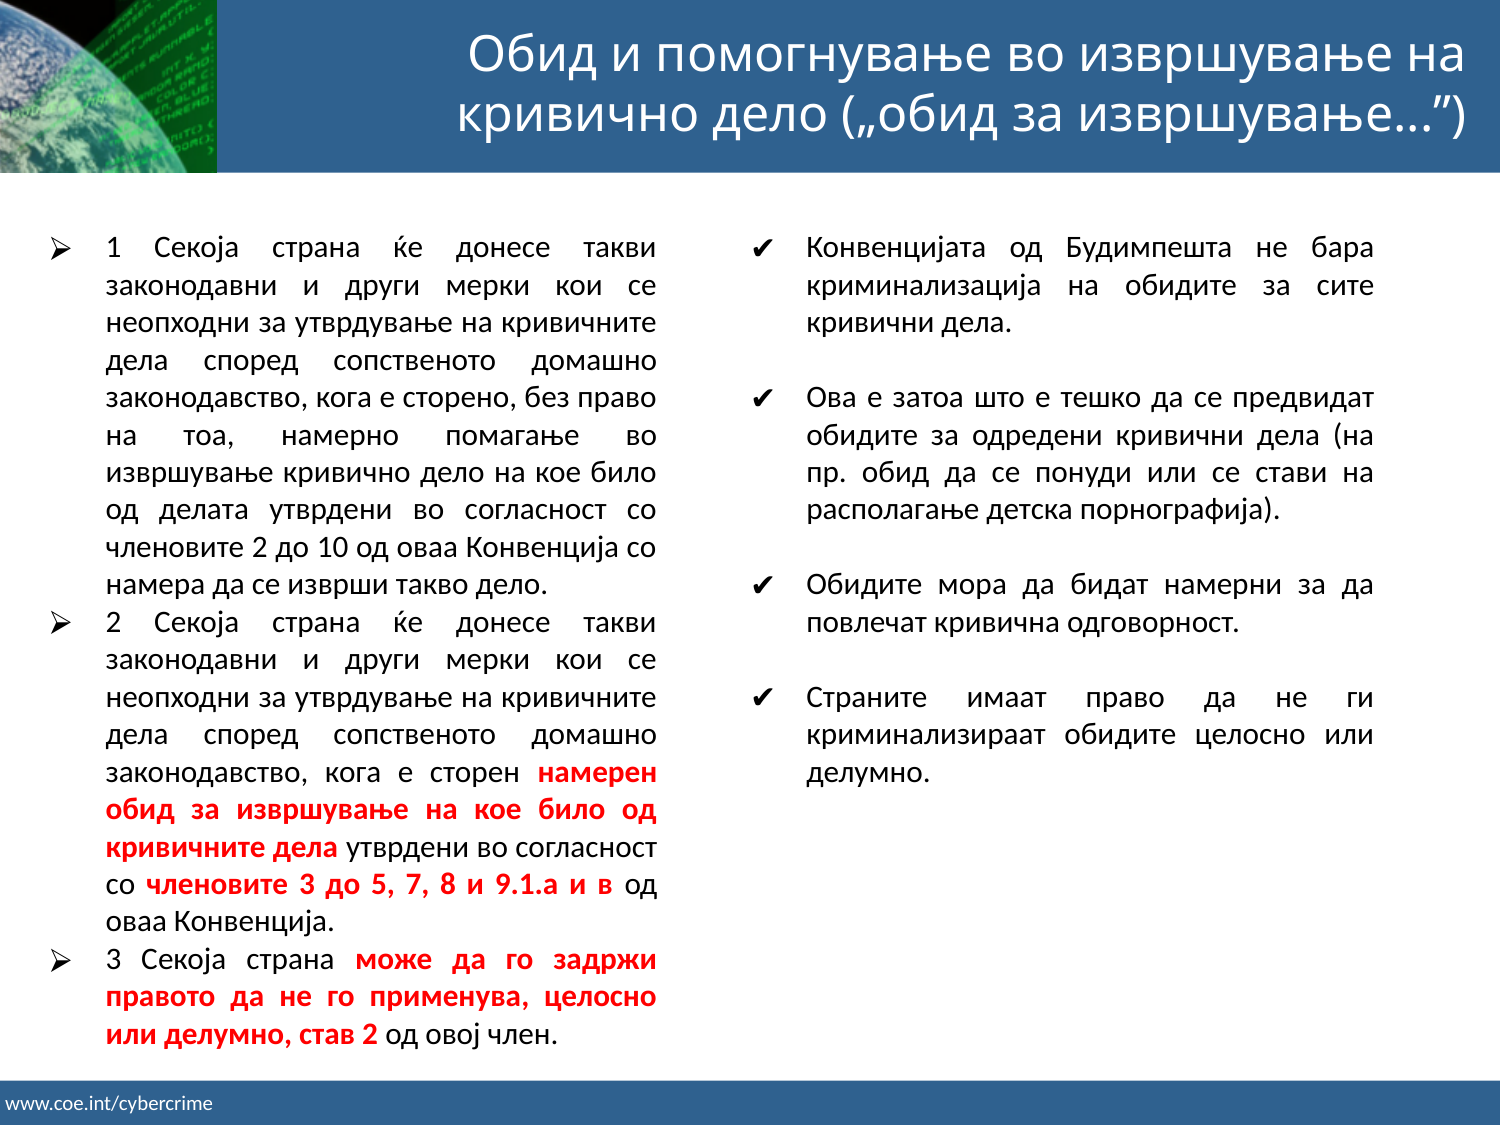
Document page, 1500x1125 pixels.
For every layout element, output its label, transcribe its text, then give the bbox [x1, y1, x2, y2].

text_box Конвенцијата од Будимпешта не бара криминализација на обидите за сите кривични дела. Ова е затоа што е тешко да се предвидат обидите за одредени кривични дела (на пр. обид да се понуди или се стави на располагање детска порнографија). Обидите мора да бидат намерни за да повлечат кривична одговорност. Страните имаат право да не ги криминализираат обидите целосно или делумно. [735, 219, 1390, 796]
text_box Обид и помогнување во извршување на кривично дело („обид за извршување...”) [230, 14, 1483, 150]
picture [0, 0, 217, 173]
text_box 1 Секоја страна ќе донесе такви законодавни и други мерки кои се неопходни за утврдување на кривичните дела според сопственото домашно законодавство, кога е сторено, без право на тоа, намерно помагање во извршување кривично дело на кое било од делата утврдени во согласност со членовите 2 до 10 од оваа Конвенција со намера да се изврши такво дело. 2 Секоја страна ќе донесе такви законодавни и други мерки кои се неопходни за утврдување на кривичните дела според сопственото домашно законодавство, кога е сторен намерен обид за извршување на кое било од кривичните дела утврдени во согласност со членовите 3 до 5, 7, 8 и 9.1.а и в од оваа Конвенција. 3 Секоја страна може да го задржи правото да не го применува, целосно или делумно, став 2 од овој член. [34, 219, 673, 1058]
